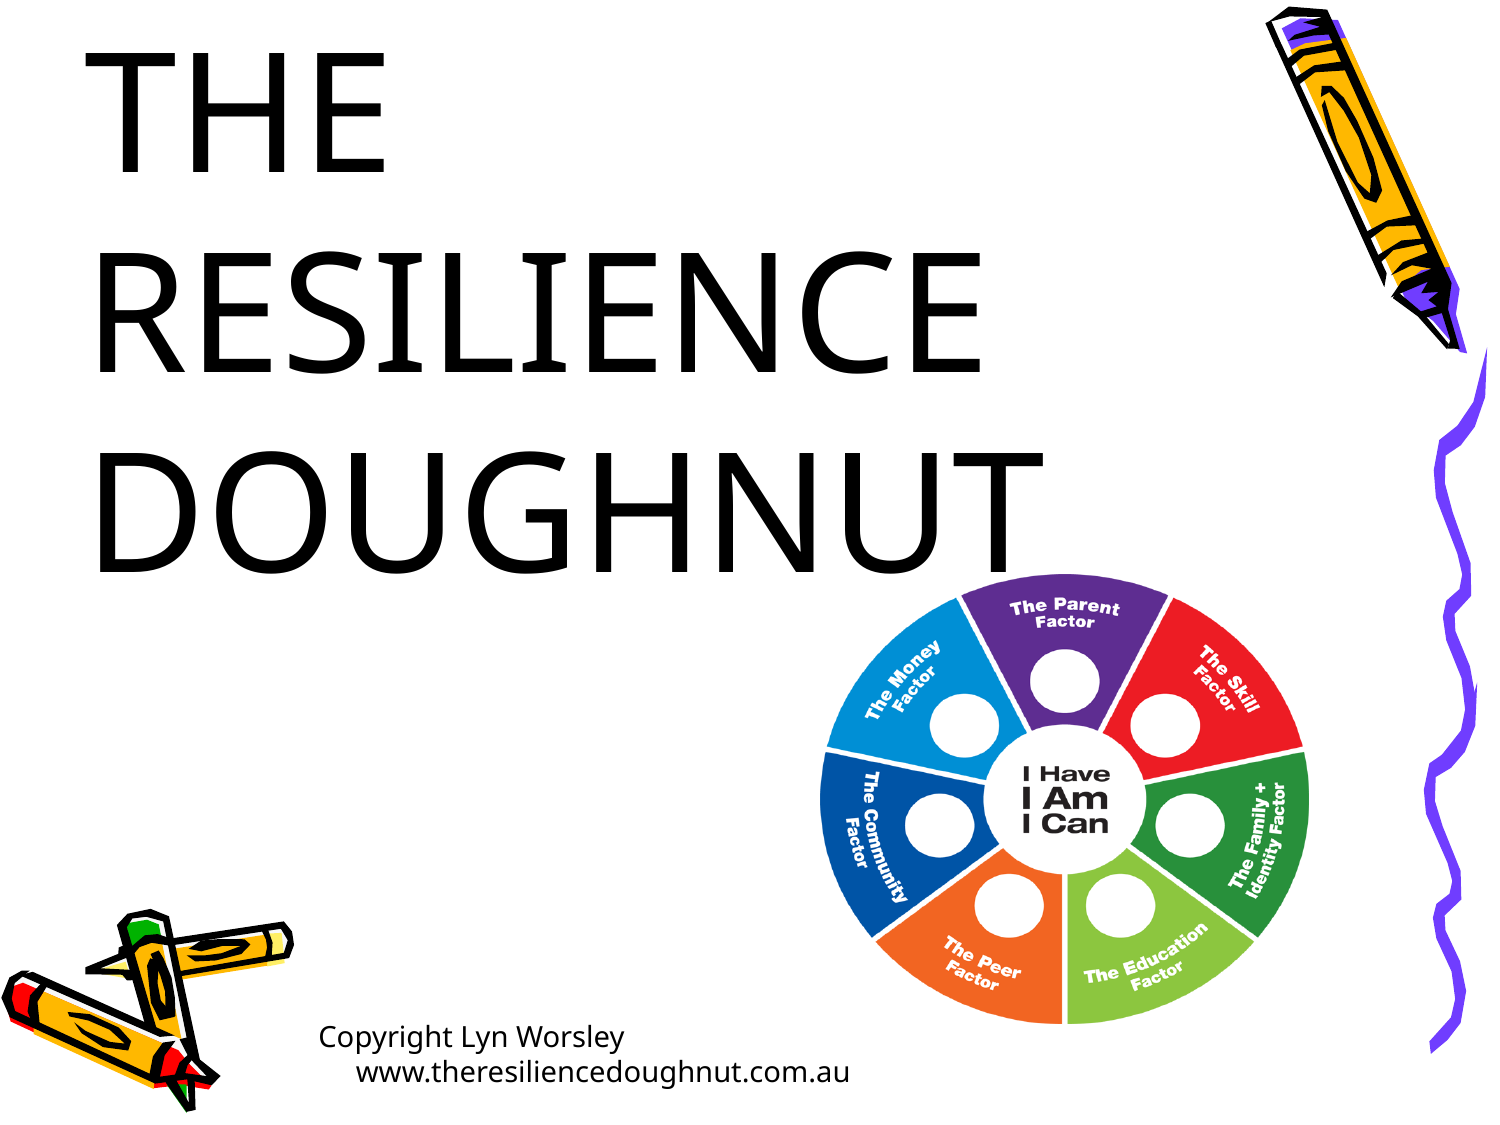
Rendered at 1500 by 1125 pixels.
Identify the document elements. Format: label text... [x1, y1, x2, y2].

picture [820, 573, 1309, 1024]
text_box THE RESILIENCE DOUGHNUT [70, 93, 1336, 519]
text_box Copyright Lyn Worsley www.theresiliencedoughnut.com.au [41, 1011, 1471, 1097]
